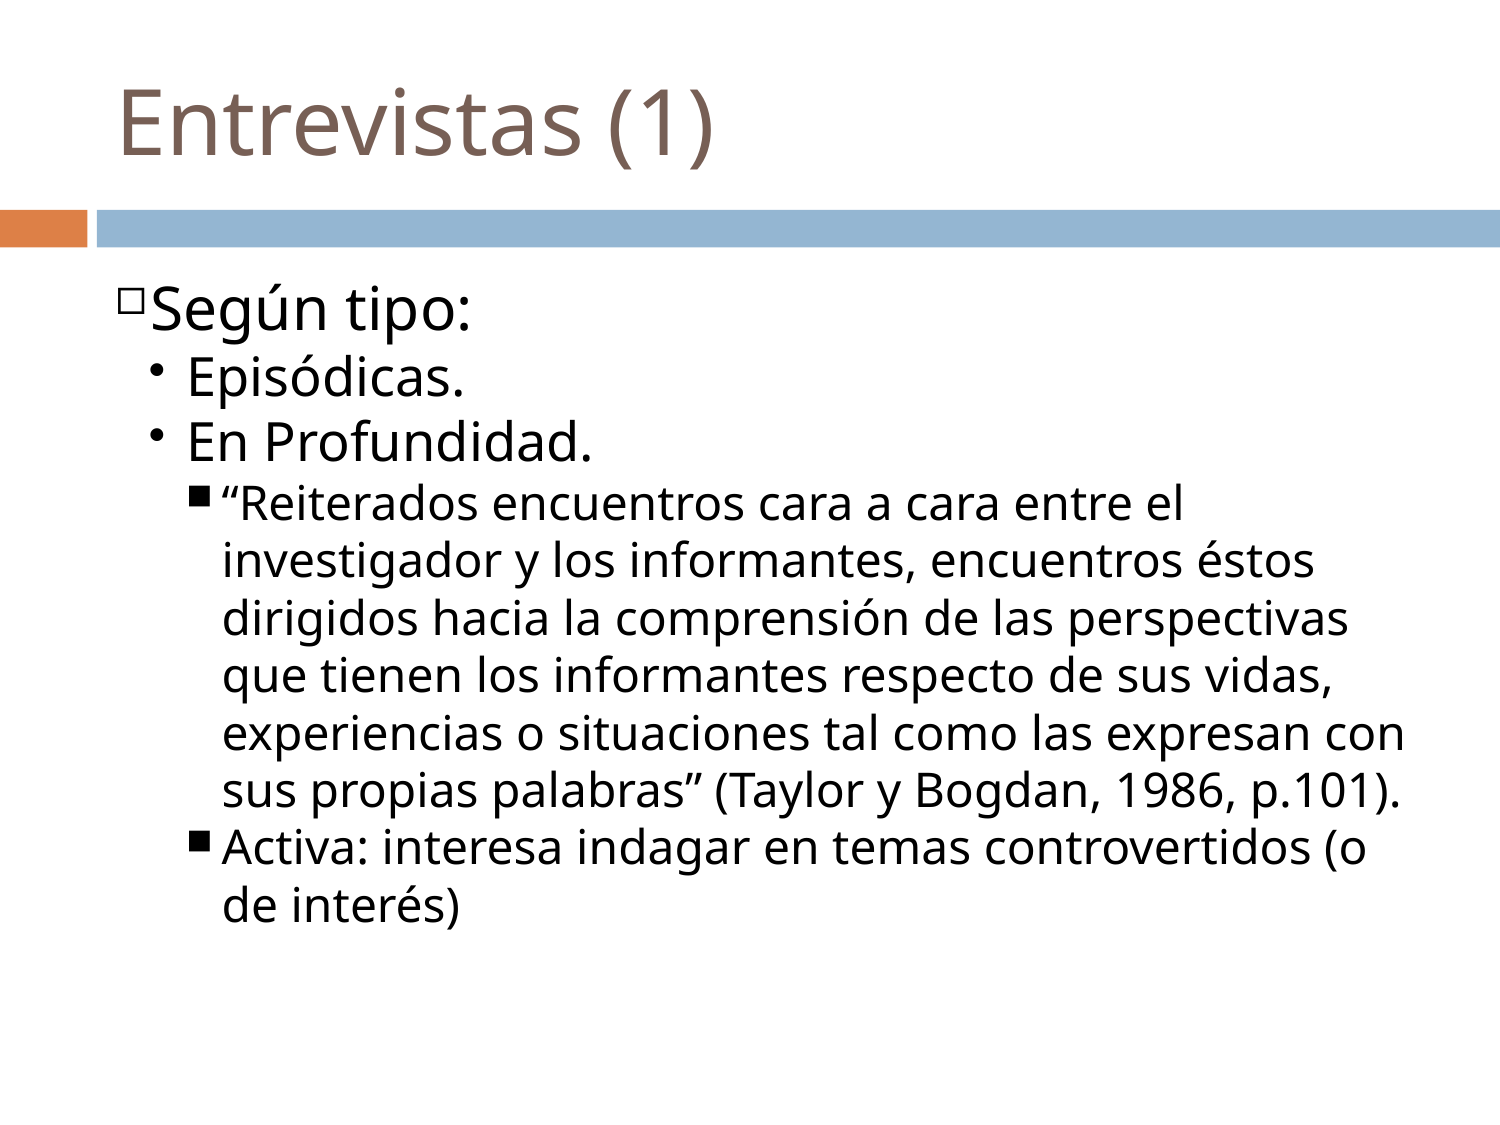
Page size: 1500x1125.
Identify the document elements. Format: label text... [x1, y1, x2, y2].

text_box Entrevistas (1) [100, 37, 1438, 200]
text_box Según tipo: Episódicas. En Profundidad. “Reiterados encuentros cara a cara entre el investigador y los informantes, encuentros éstos dirigidos hacia la comprensión de las perspectivas que tienen los informantes respecto de sus vidas, experiencias o situaciones tal como las expresan con sus propias palabras” (Taylor y Bogdan, 1986, p.101). Activa: interesa indagar en temas controvertidos (o de interés) [100, 262, 1438, 1000]
